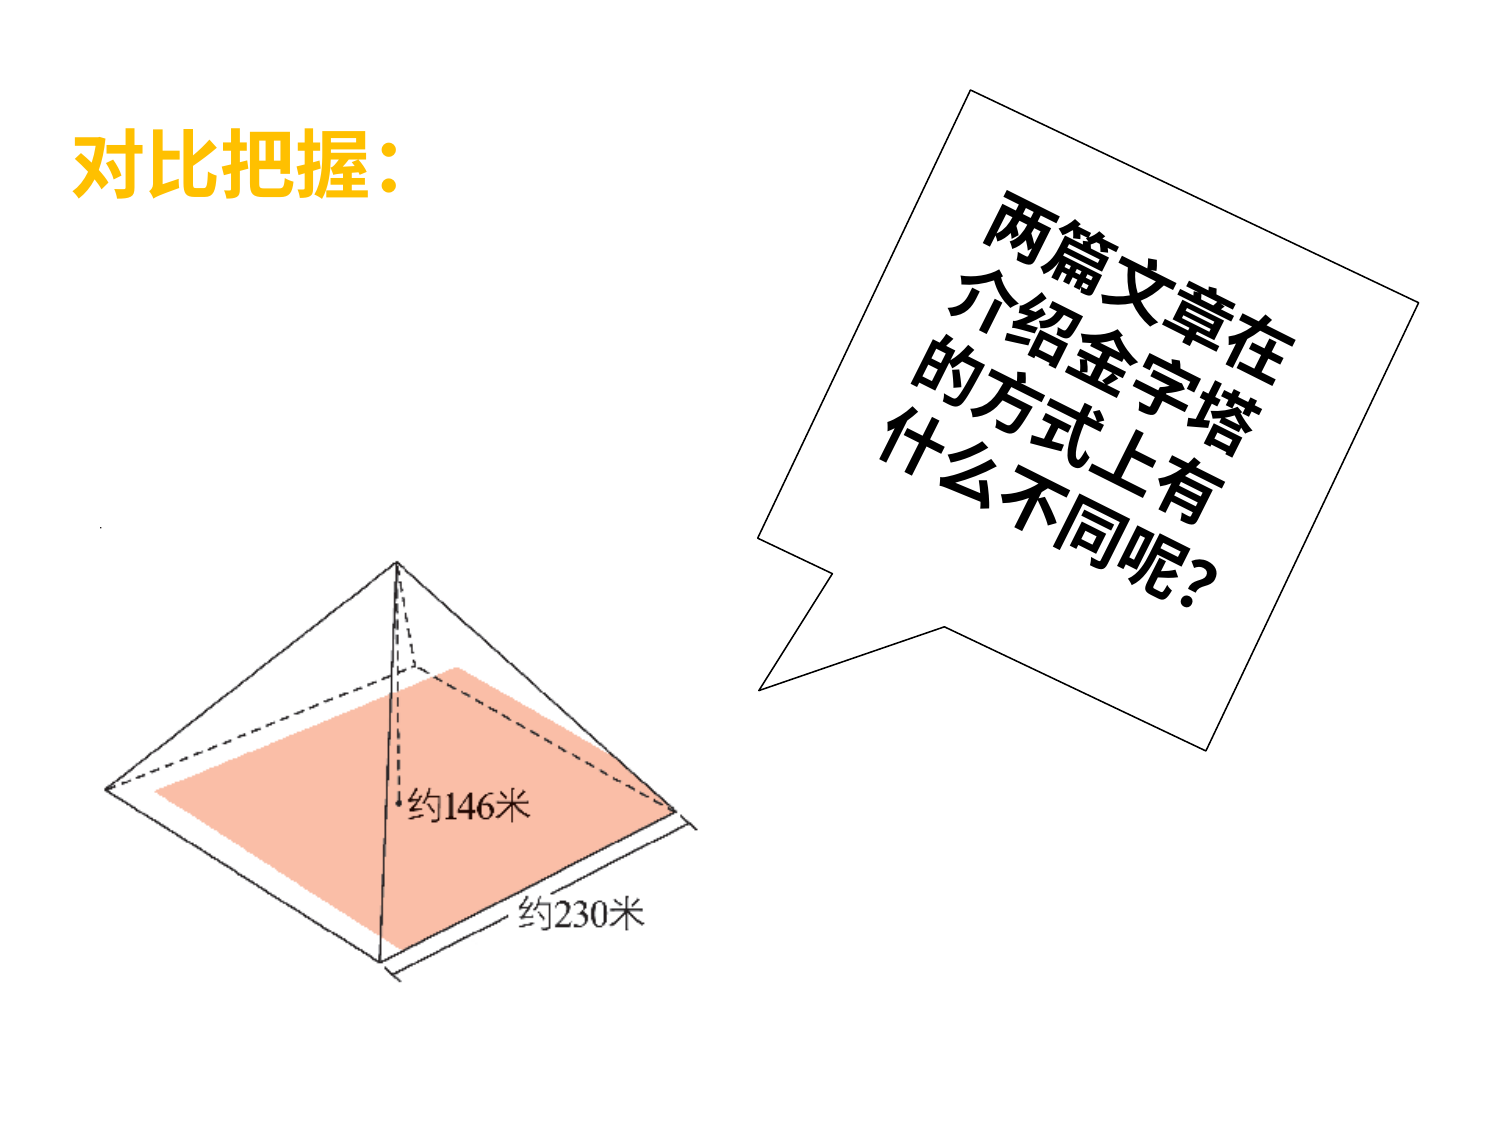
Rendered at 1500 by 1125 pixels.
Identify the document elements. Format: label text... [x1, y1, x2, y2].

text_box 对比把握： [55, 109, 461, 215]
text_box [757, 90, 1419, 751]
text_box 两篇文章在介绍金字塔的方式上有什么不同呢？ [850, 162, 1328, 626]
picture [100, 526, 715, 1012]
